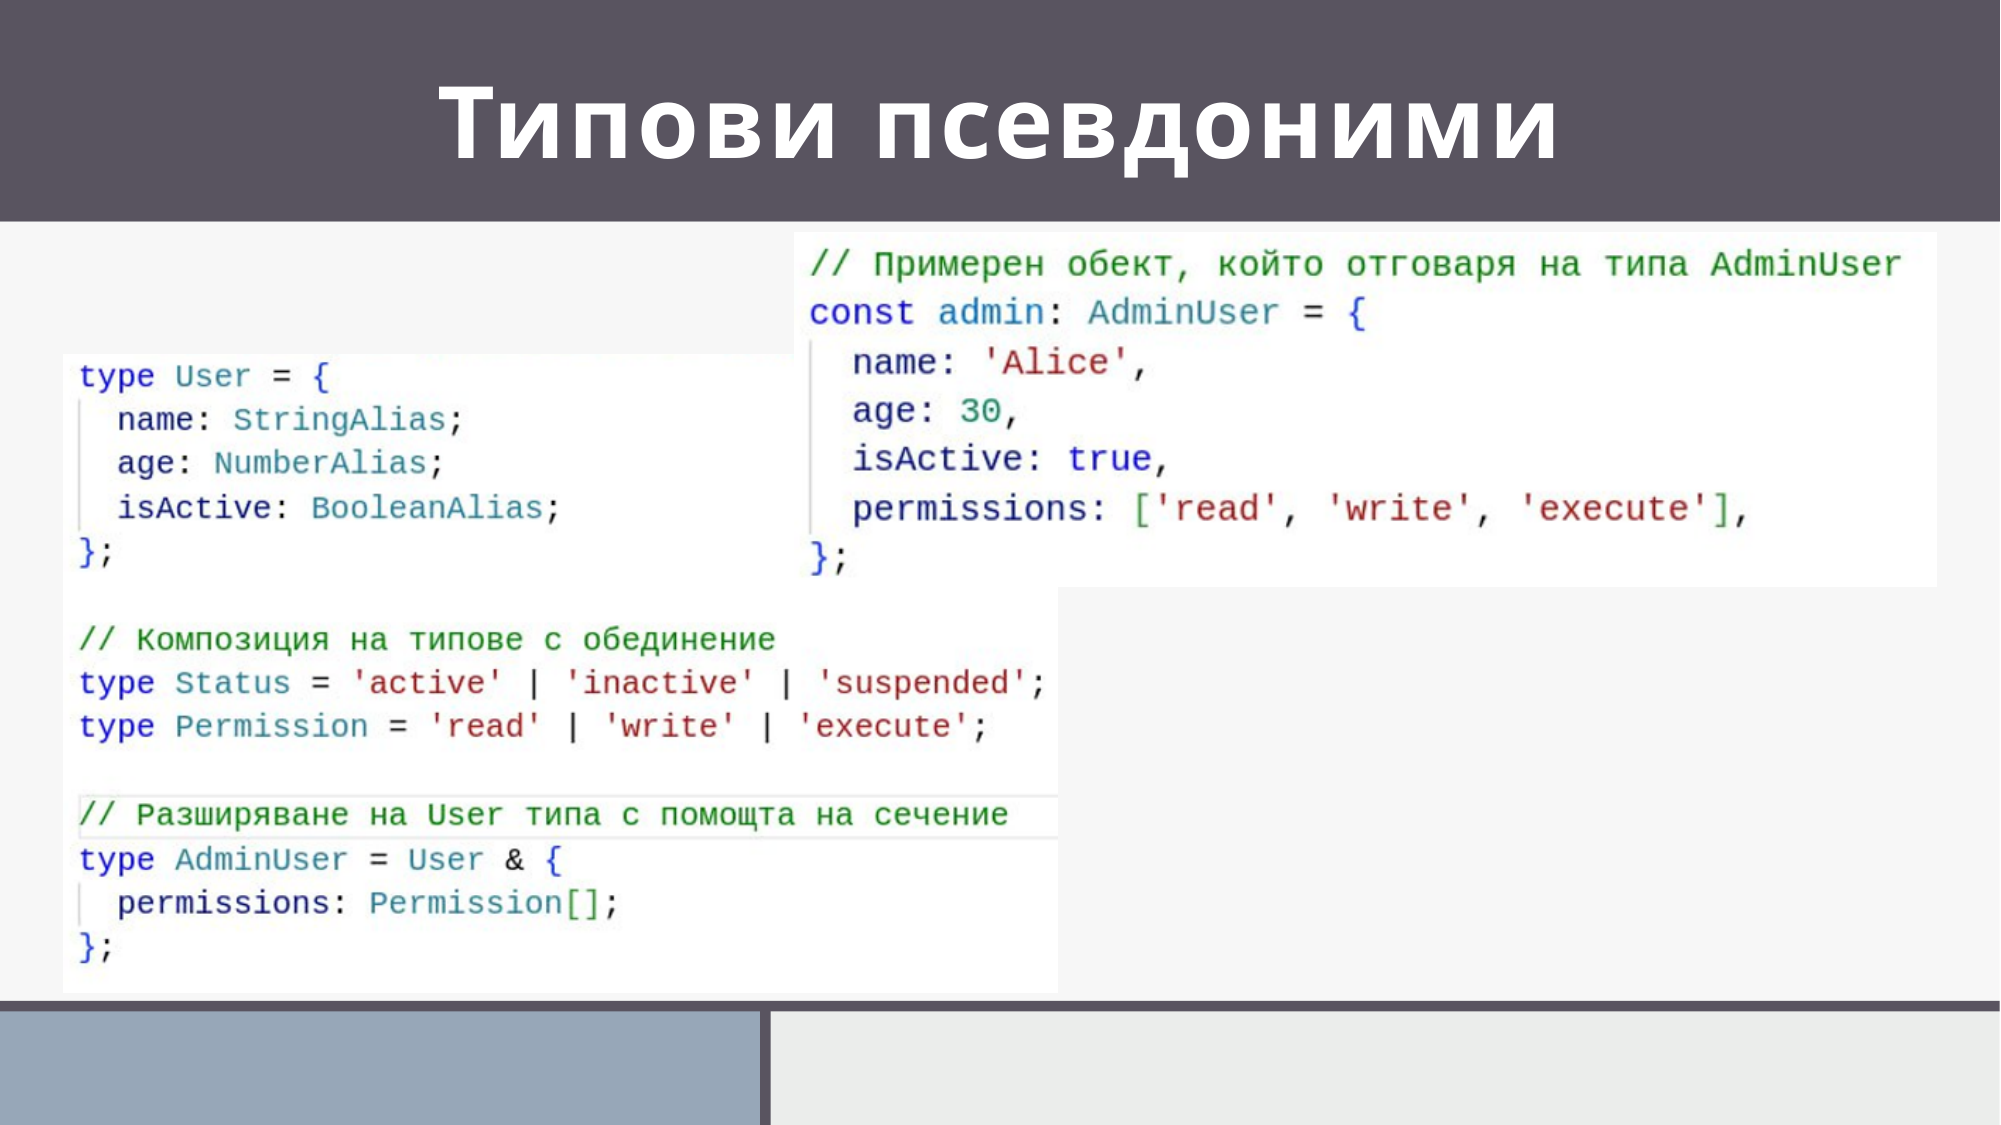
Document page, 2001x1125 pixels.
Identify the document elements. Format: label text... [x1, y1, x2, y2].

picture [63, 232, 1937, 993]
title Типови псевдоними [106, 15, 1895, 207]
